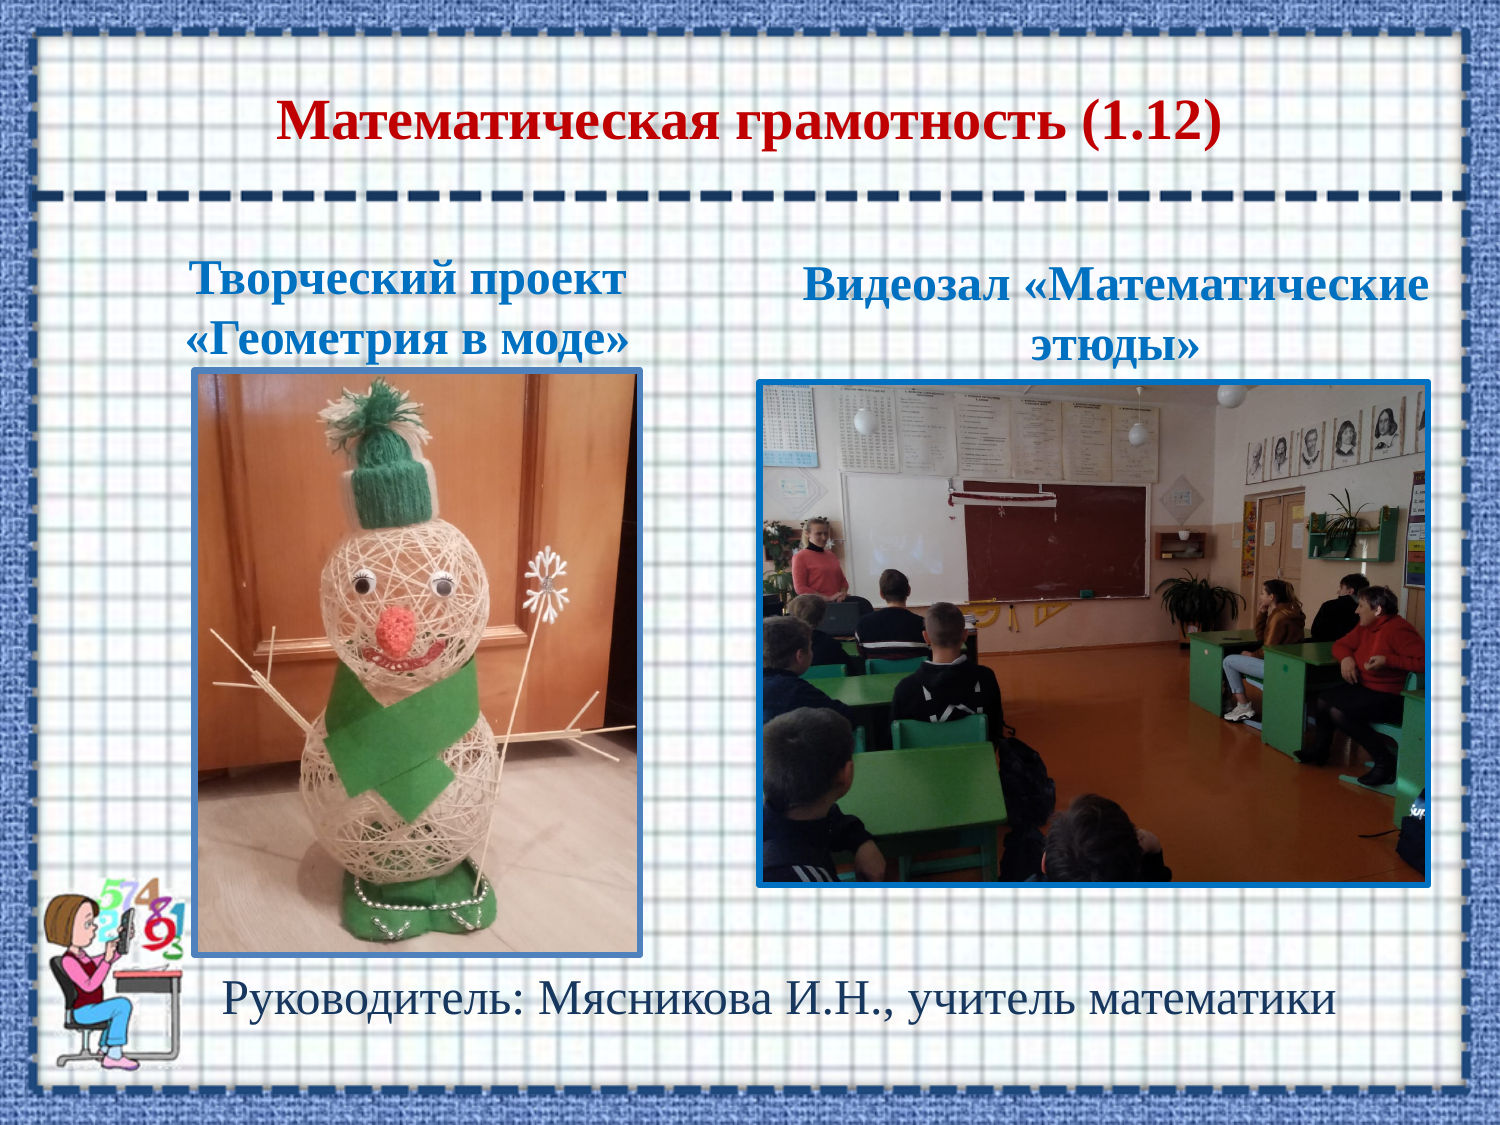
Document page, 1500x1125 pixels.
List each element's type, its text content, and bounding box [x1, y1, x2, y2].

text_box Руководитель: Мясникова И.Н., учитель математики [206, 957, 1400, 1033]
title Математическая грамотность (1.12) [75, 45, 1425, 188]
text_box Видеозал «Математические этюды» [785, 243, 1447, 379]
text_box Творческий проект «Геометрия в моде» [100, 237, 715, 372]
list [762, 384, 1426, 883]
picture [0, 0, 1500, 1125]
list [197, 373, 638, 952]
